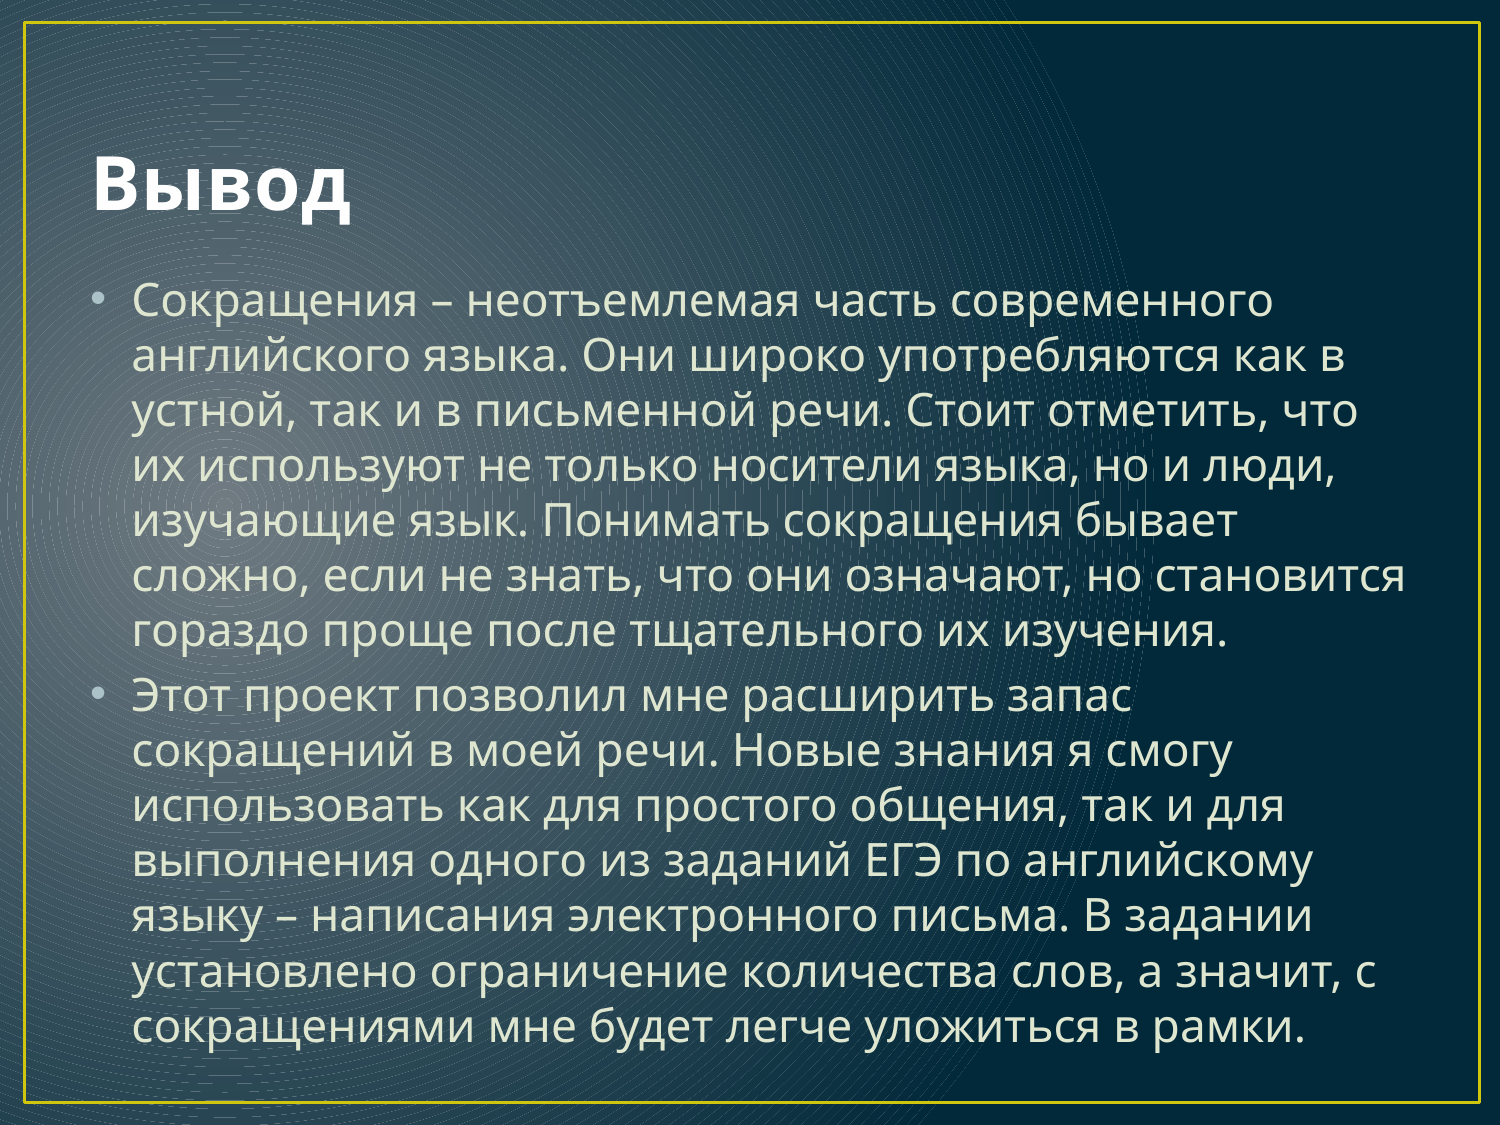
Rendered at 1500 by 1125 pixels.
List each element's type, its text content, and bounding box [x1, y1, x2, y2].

title Вывод [75, 45, 1425, 233]
list Сокращения – неотъемлемая часть современного английского языка. Они широко употребляются как в устной, так и в письменной речи. Стоит отметить, что их используют не только носители языка, но и люди, изучающие язык. Понимать сокращения бывает сложно, если не знать, что они означают, но становится гораздо проще после тщательного их изучения. Этот проект позволил мне расширить запас сокращений в моей речи. Новые знания я смогу использовать как для простого общения, так и для выполнения одного из заданий ЕГЭ по английскому языку – написания электронного письма. В задании установлено ограничение количества слов, а значит, с сокращениями мне будет легче уложиться в рамки. [75, 262, 1425, 1071]
